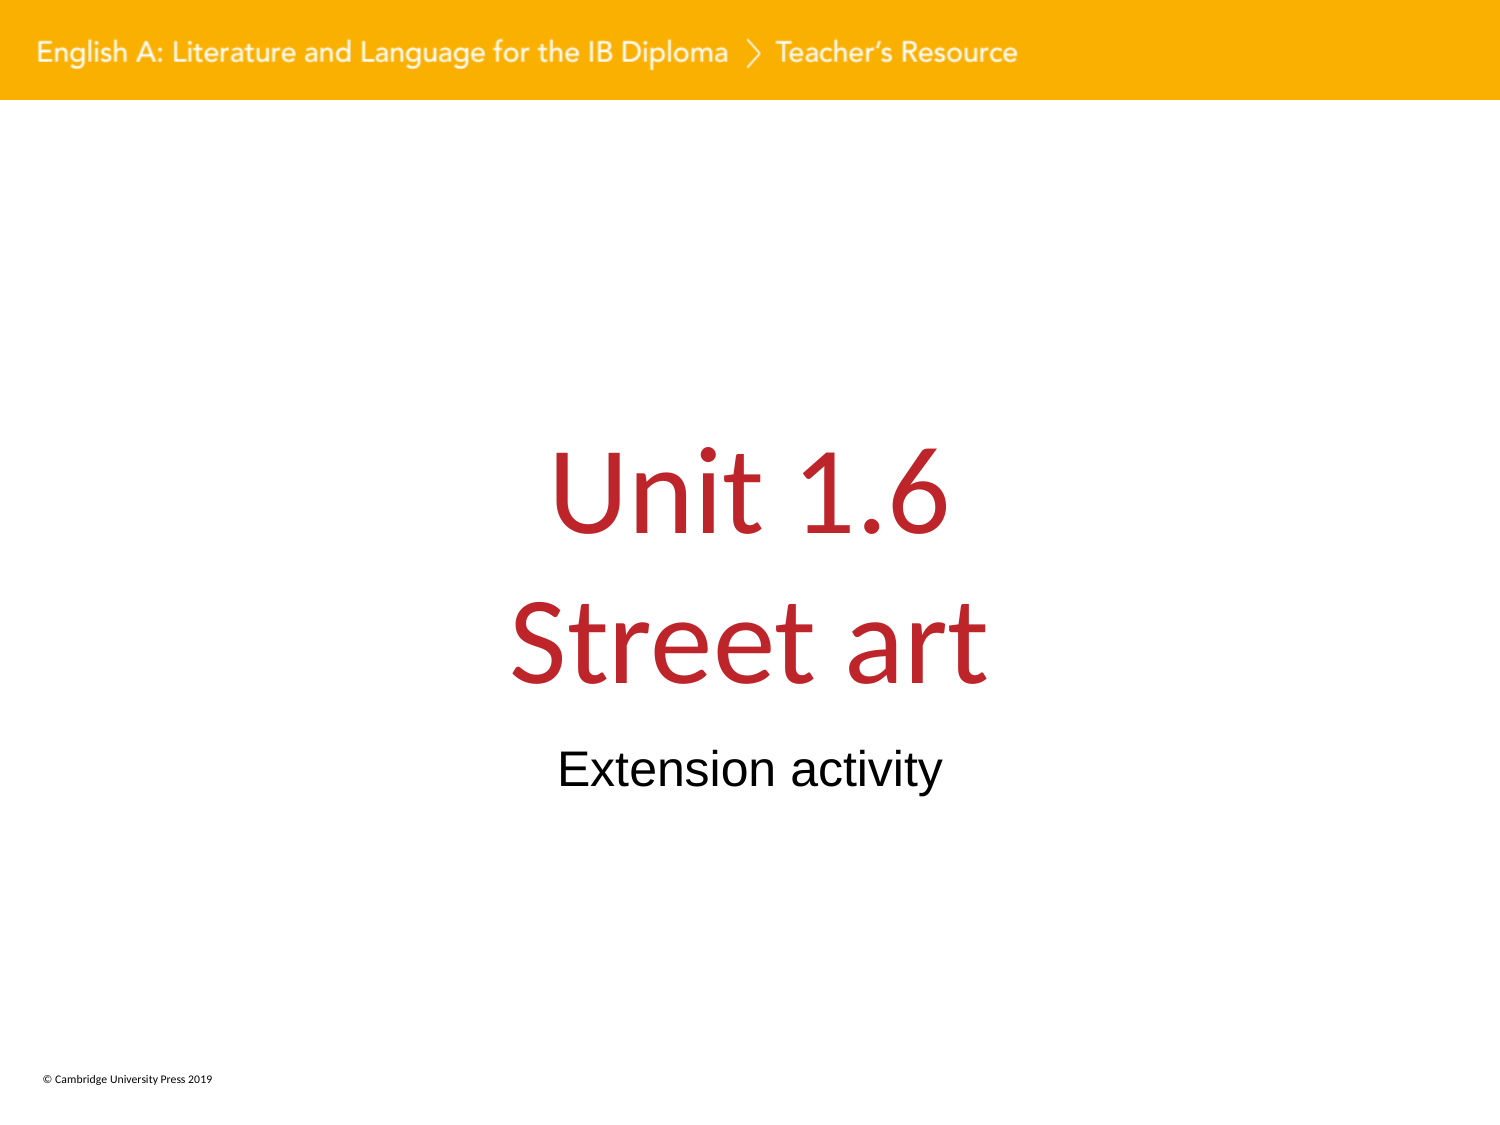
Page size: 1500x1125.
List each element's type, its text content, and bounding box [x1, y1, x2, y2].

title Unit 1.6 Street art Extension activity [112, 202, 1388, 1002]
picture [0, 0, 1500, 101]
subtitle © Cambridge University Press 2019 [27, 1063, 1388, 1093]
